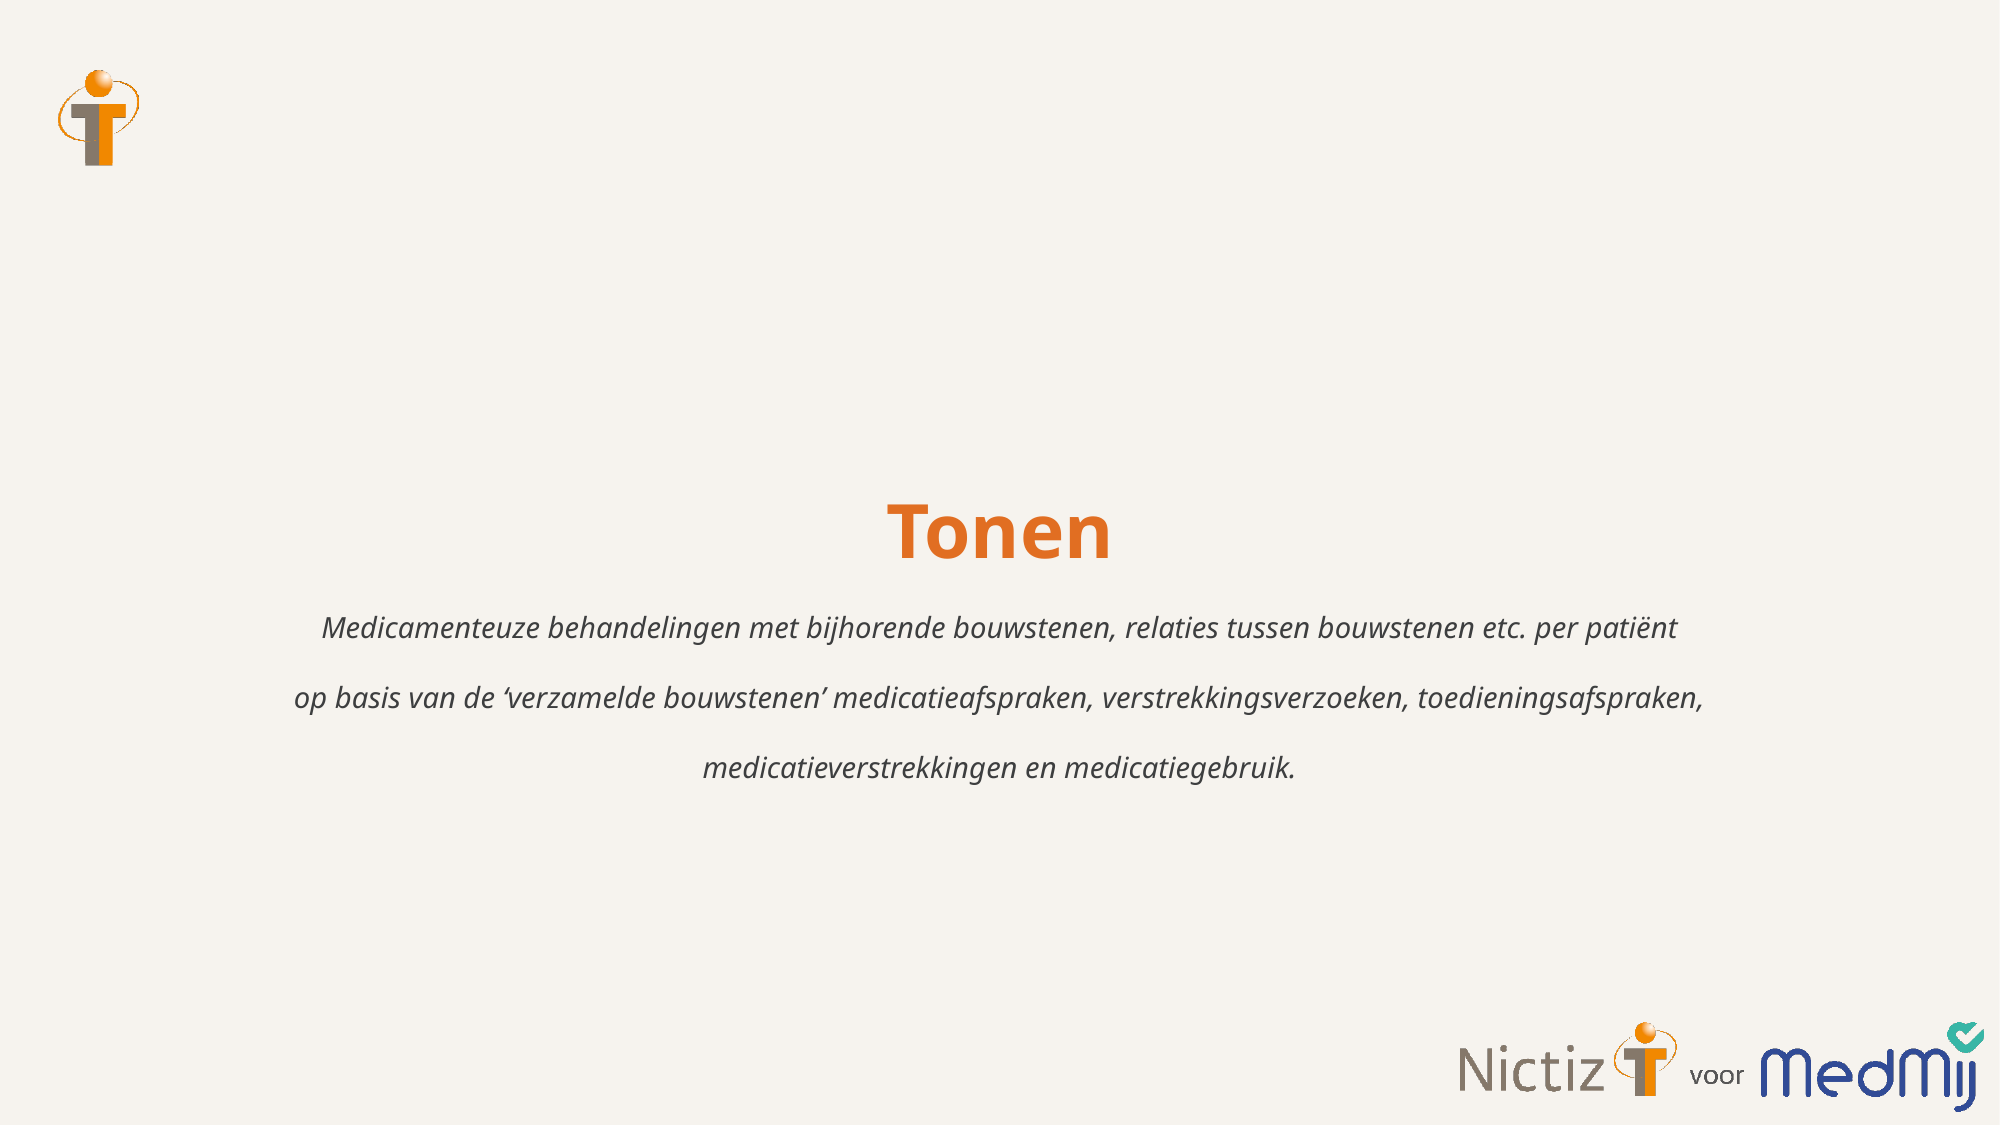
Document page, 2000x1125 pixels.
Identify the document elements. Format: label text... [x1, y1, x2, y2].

picture [1457, 1019, 1988, 1113]
title Tonen Medicamenteuze behandelingen met bijhorende bouwstenen, relaties tussen bouwstenen etc. per patiënt op basis van de ‘verzamelde bouwstenen’ medicatieafspraken, verstrekkingsverzoeken, toedieningsafspraken, medicatieverstrekkingen en medicatiegebruik. [155, 386, 1844, 848]
picture [50, 66, 151, 187]
